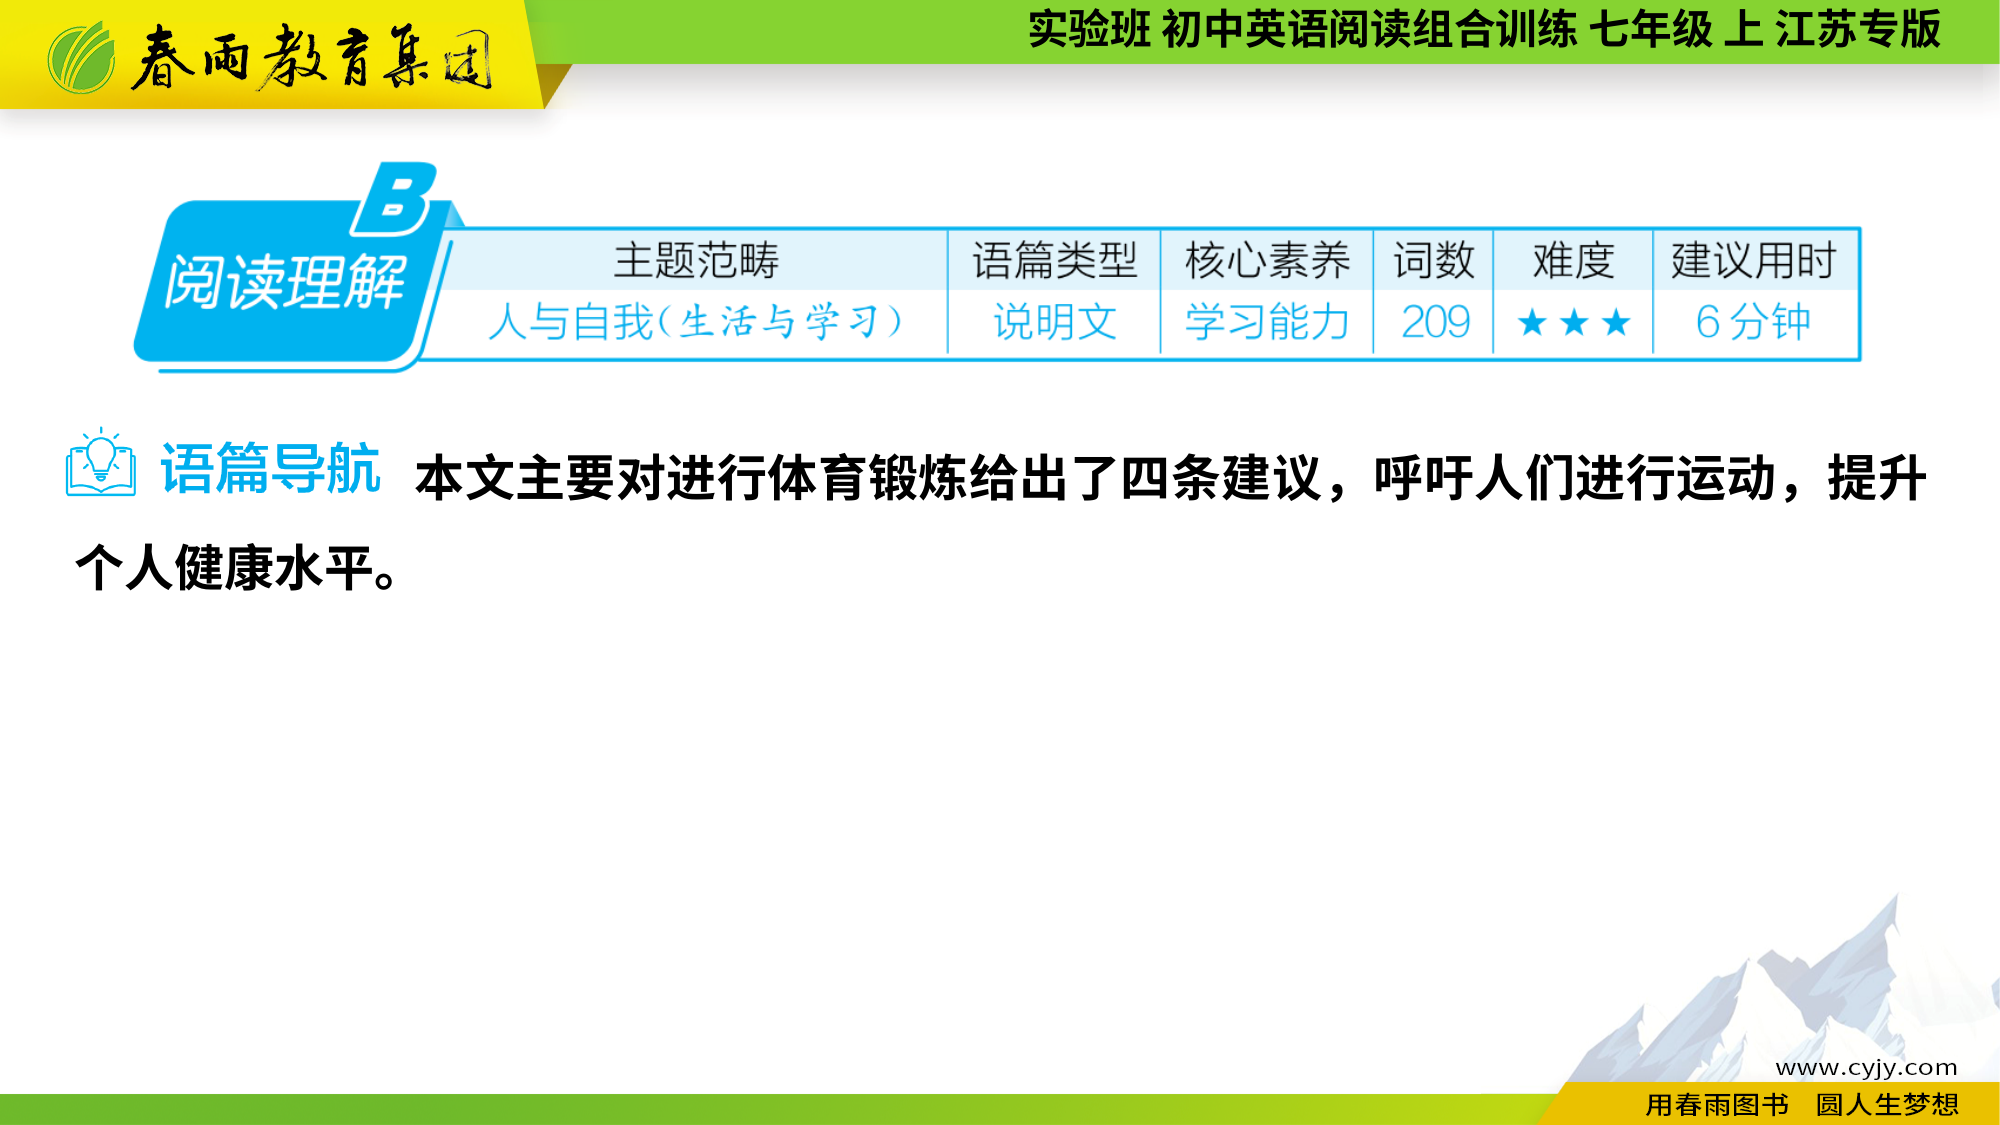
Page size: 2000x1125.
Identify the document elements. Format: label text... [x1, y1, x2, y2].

list 本文主要对进行体育锻炼给出了四条建议，呼吁人们进行运动，提升个人健康水平。 [59, 409, 1944, 595]
picture [0, 0, 2000, 1125]
